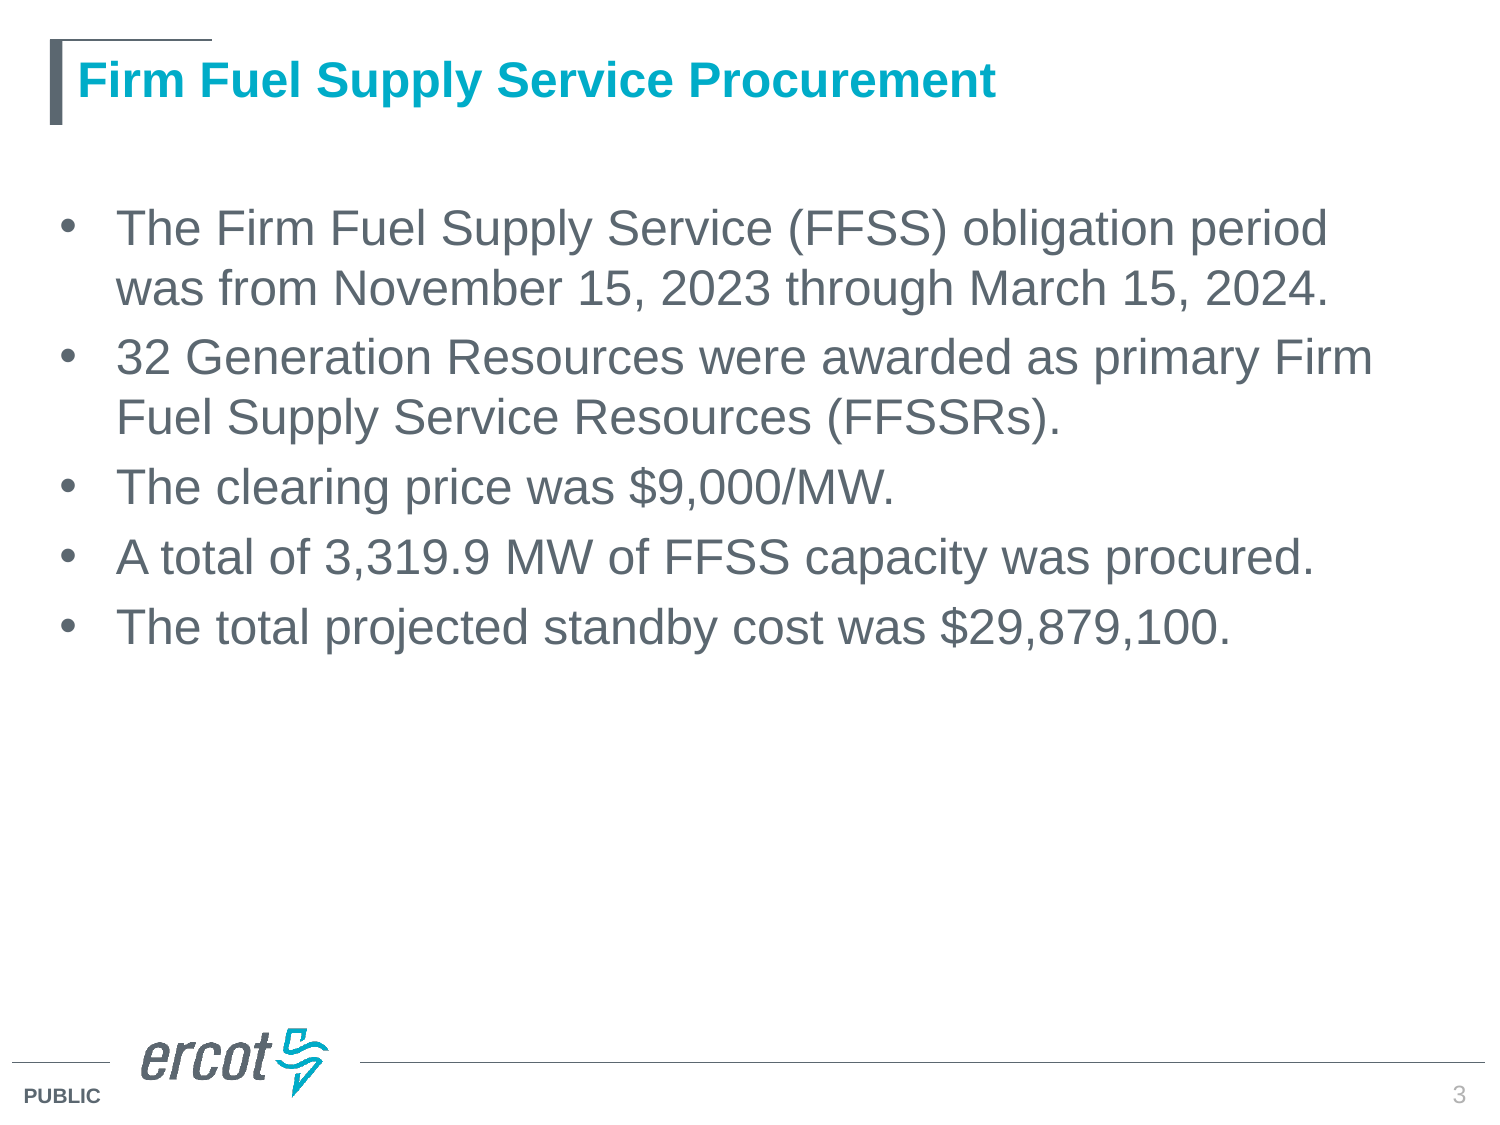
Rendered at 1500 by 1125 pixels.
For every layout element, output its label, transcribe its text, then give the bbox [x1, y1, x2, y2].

list The Firm Fuel Supply Service (FFSS) obligation period was from November 15, 2023 through March 15, 2024. 32 Generation Resources were awarded as primary Firm Fuel Supply Service Resources (FFSSRs). The clearing price was $9,000/MW. A total of 3,319.9 MW of FFSS capacity was procured. The total projected standby cost was $29,879,100. [44, 187, 1445, 938]
picture [137, 1024, 332, 1100]
title Firm Fuel Supply Service Procurement [62, 39, 1450, 228]
slide_number 3 [1437, 1076, 1475, 1112]
